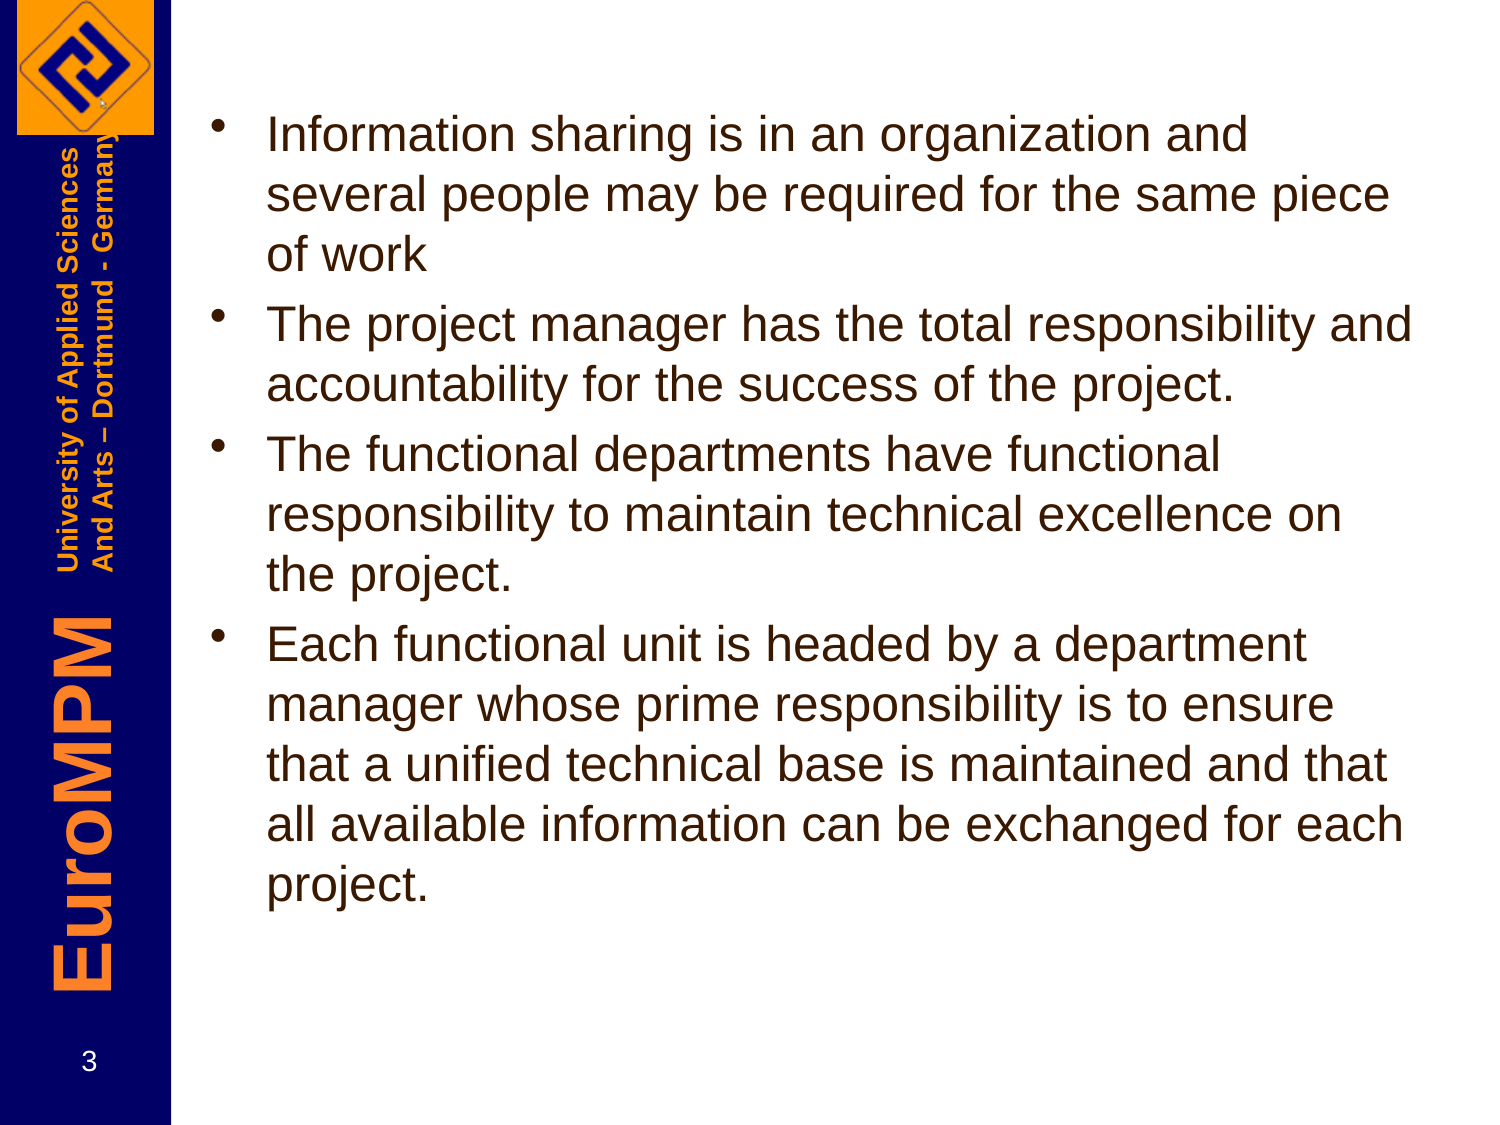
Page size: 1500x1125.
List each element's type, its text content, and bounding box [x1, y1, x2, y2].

slide_number 3 [17, 1034, 162, 1114]
list Information sharing is in an organization and several people may be required for the same piece of work The project manager has the total responsibility and accountability for the success of the project. The functional departments have functional responsibility to maintain technical excellence on the project. Each functional unit is headed by a department manager whose prime responsibility is to ensure that a unified technical base is maintained and that all available information can be exchanged for each project. [194, 93, 1436, 622]
picture [17, 0, 154, 135]
